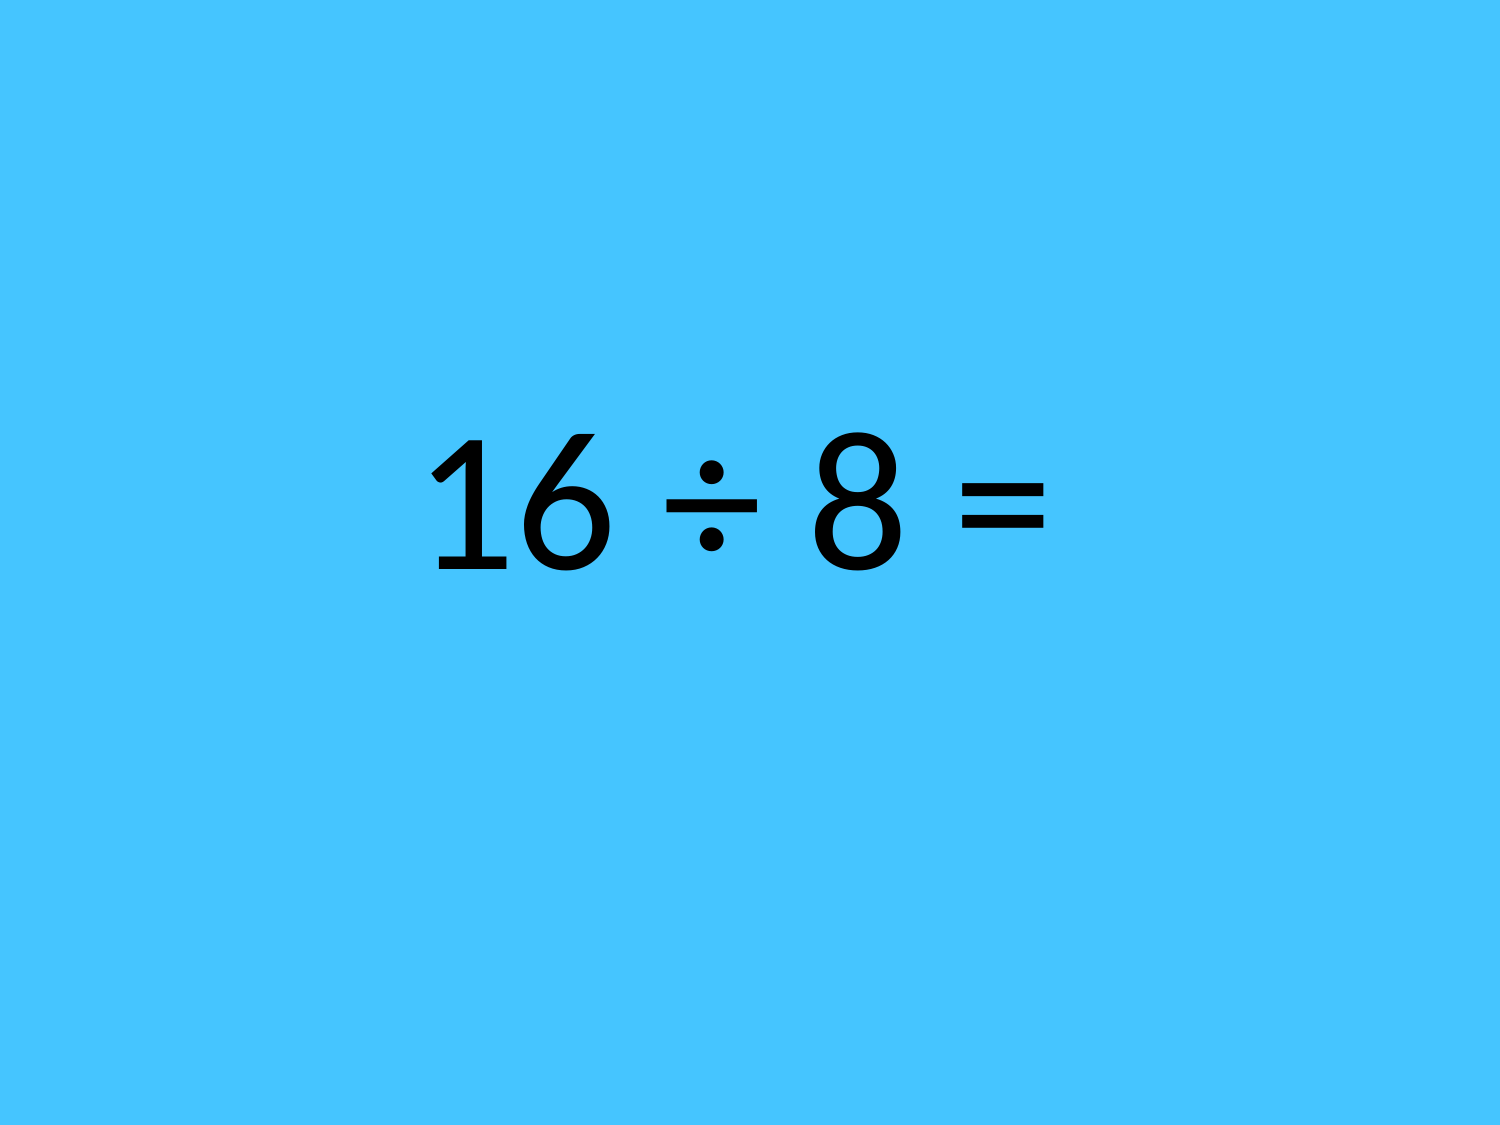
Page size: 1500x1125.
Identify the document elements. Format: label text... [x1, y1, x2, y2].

text_box 16 ÷ 8 = [399, 362, 1138, 618]
